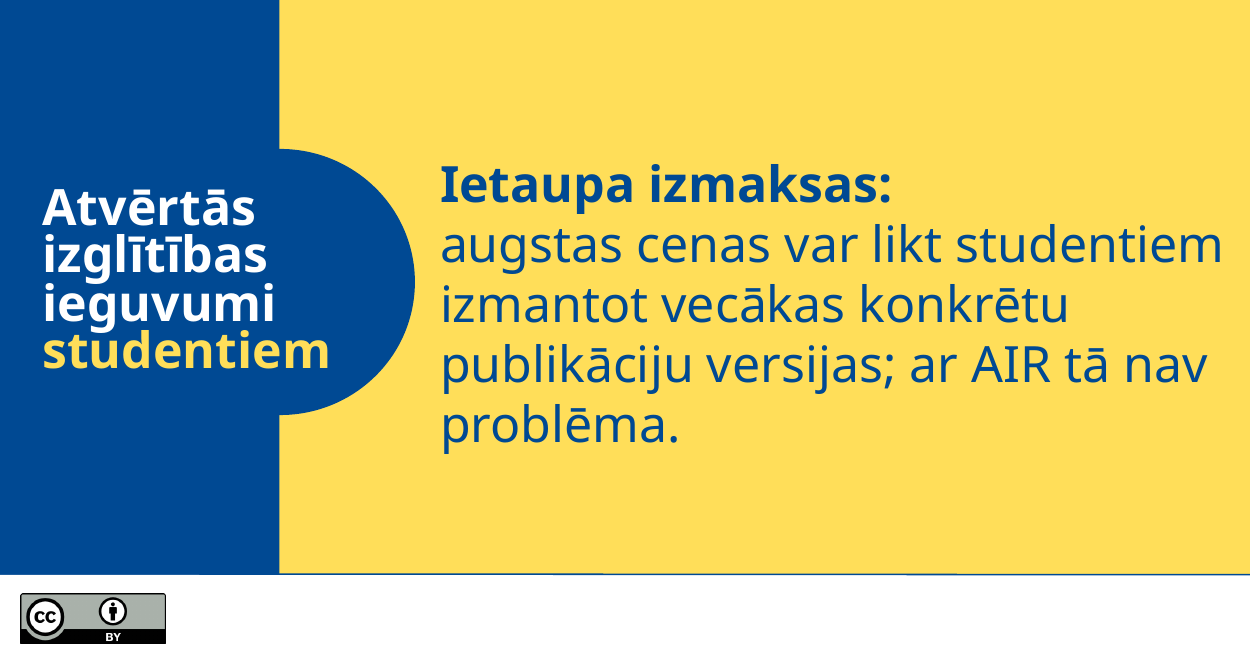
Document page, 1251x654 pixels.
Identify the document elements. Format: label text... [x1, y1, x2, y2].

text_box [207, 394, 353, 416]
text_box [0, 0, 280, 573]
text_box Ietaupa izmaksas: augstas cenas var likt studentiem izmantot vecākas konkrētu publikāciju versijas; ar AIR tā nav problēma. [424, 137, 1250, 467]
text_box [206, 148, 355, 171]
text_box [368, 181, 415, 383]
picture [20, 592, 166, 645]
text_box [0, 582, 1250, 654]
text_box Atvērtās izglītības ieguvumi studentiem [27, 171, 368, 394]
